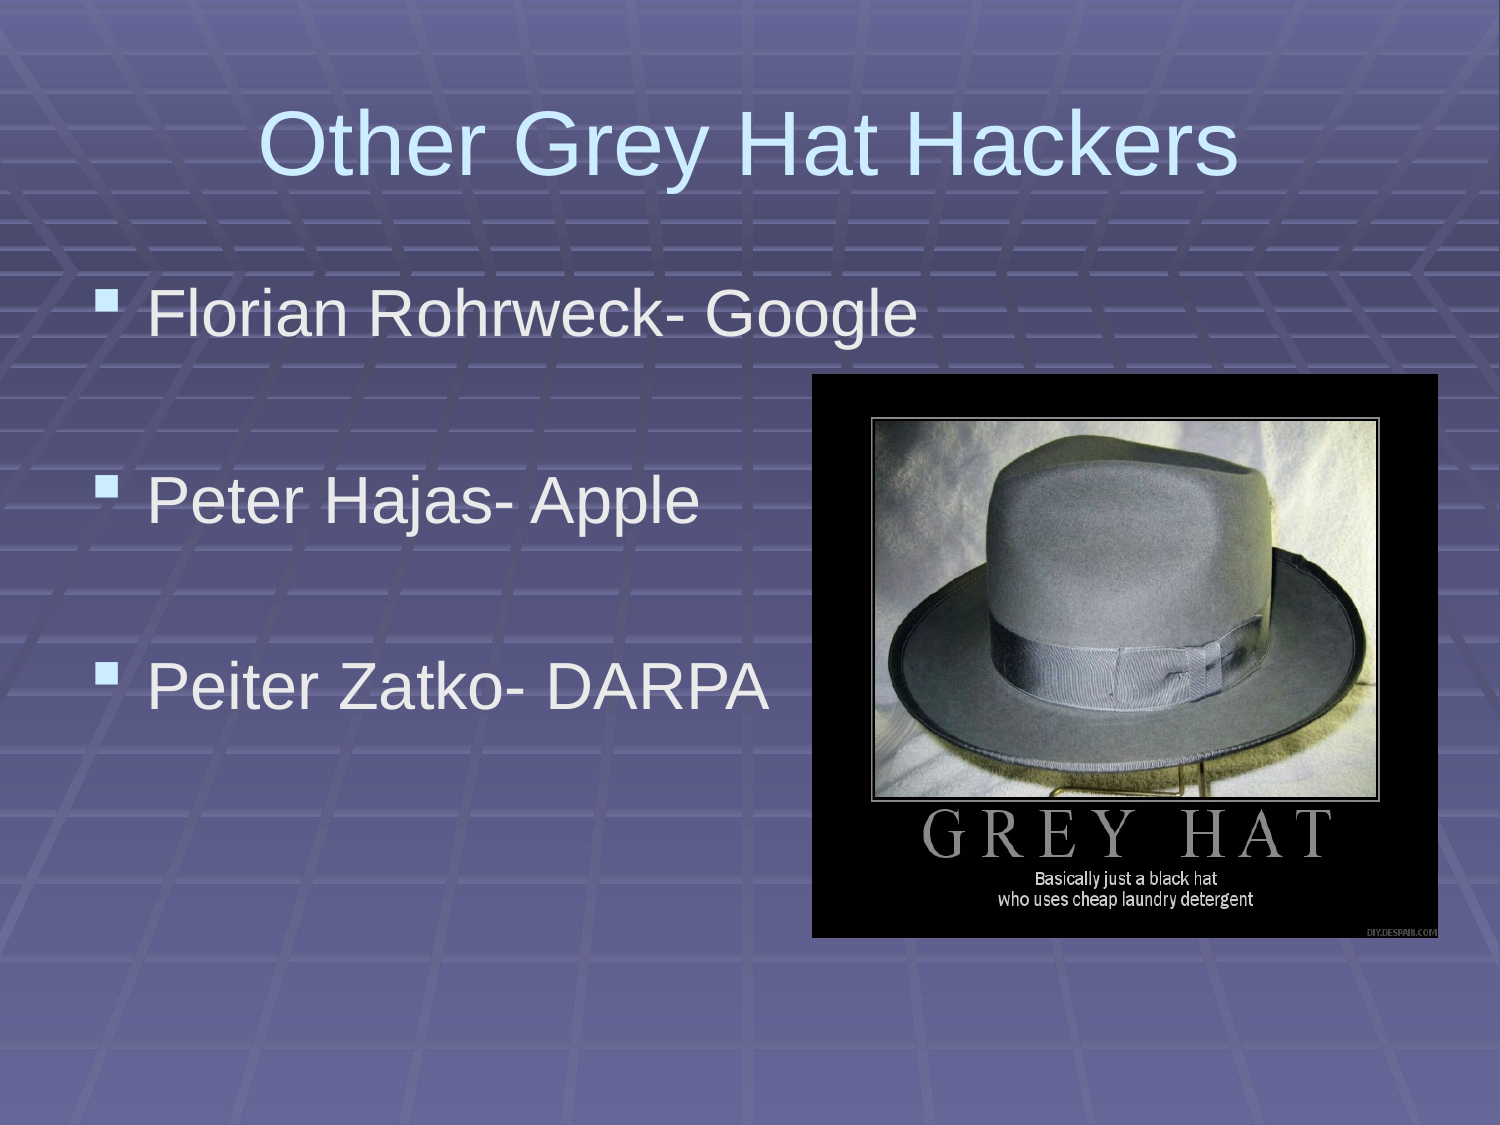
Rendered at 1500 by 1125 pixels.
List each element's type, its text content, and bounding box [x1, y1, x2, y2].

picture [812, 374, 1438, 938]
list Florian Rohrweck- Google Peter Hajas- Apple Peiter Zatko- DARPA [74, 262, 1425, 1000]
title Other Grey Hat Hackers [74, 44, 1425, 233]
